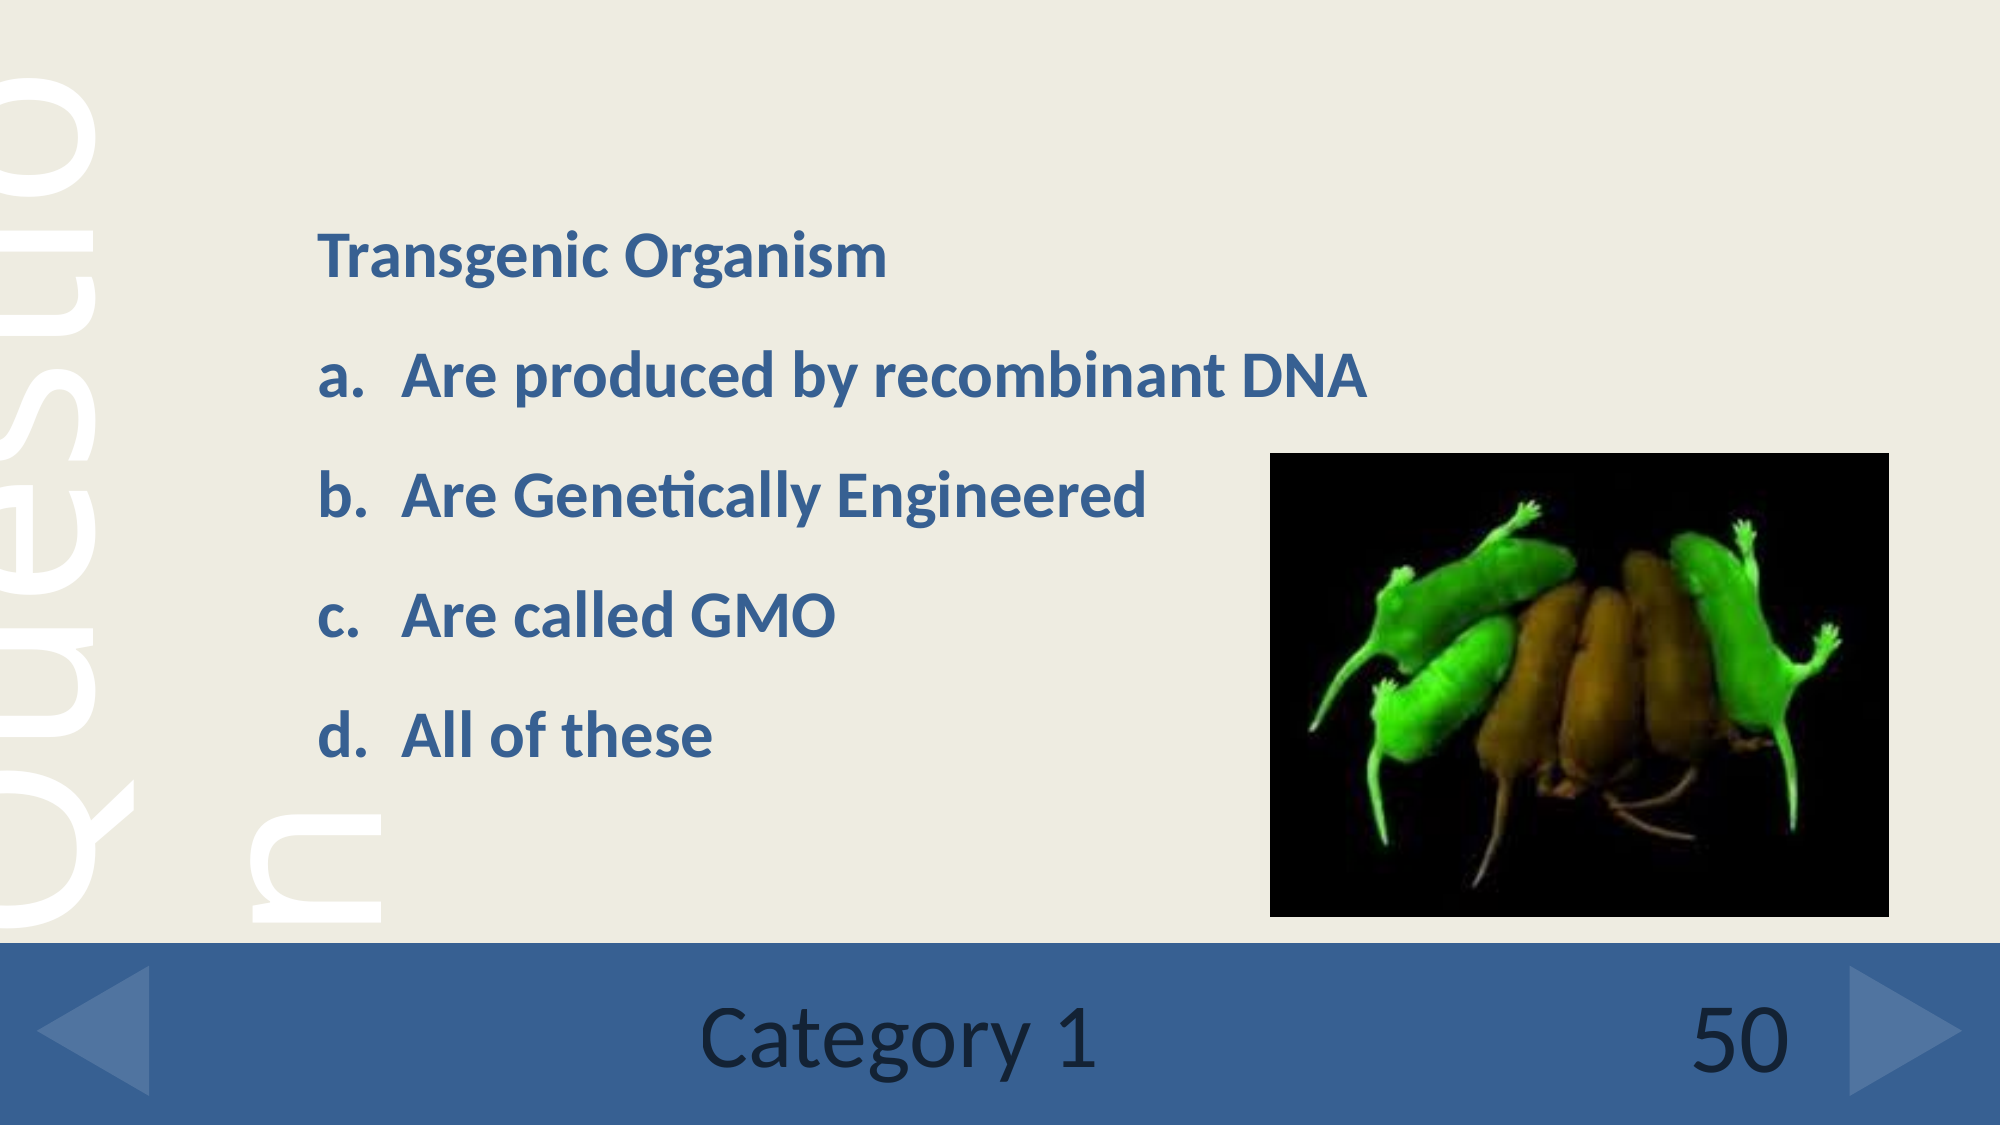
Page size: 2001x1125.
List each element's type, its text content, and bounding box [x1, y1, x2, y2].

picture [1270, 453, 1889, 917]
list 50 [1800, 967, 1806, 1097]
title Category 1 [0, 937, 1800, 1125]
list Transgenic Organism Are produced by recombinant DNA Are Genetically Engineered Are called GMO All of these [302, 115, 1900, 827]
